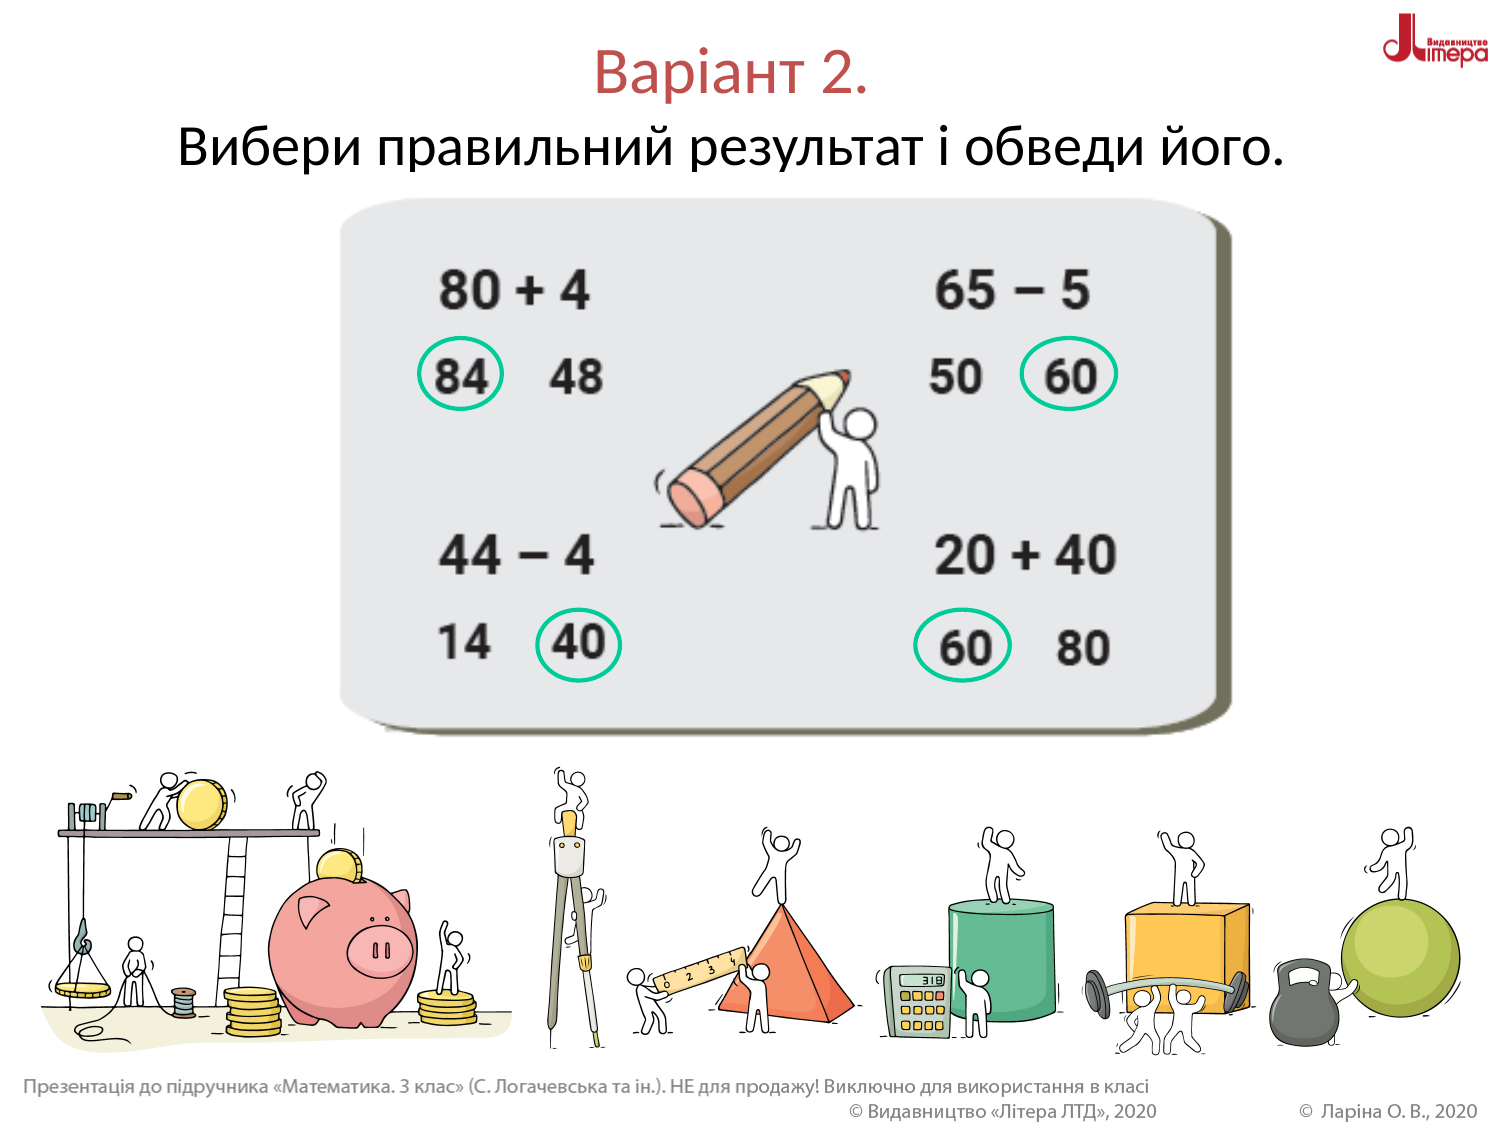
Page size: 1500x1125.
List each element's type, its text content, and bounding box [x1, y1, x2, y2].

title Варіант 2. Вибери правильний результат і обведи його. [29, 19, 1436, 185]
picture [0, 0, 1500, 1125]
